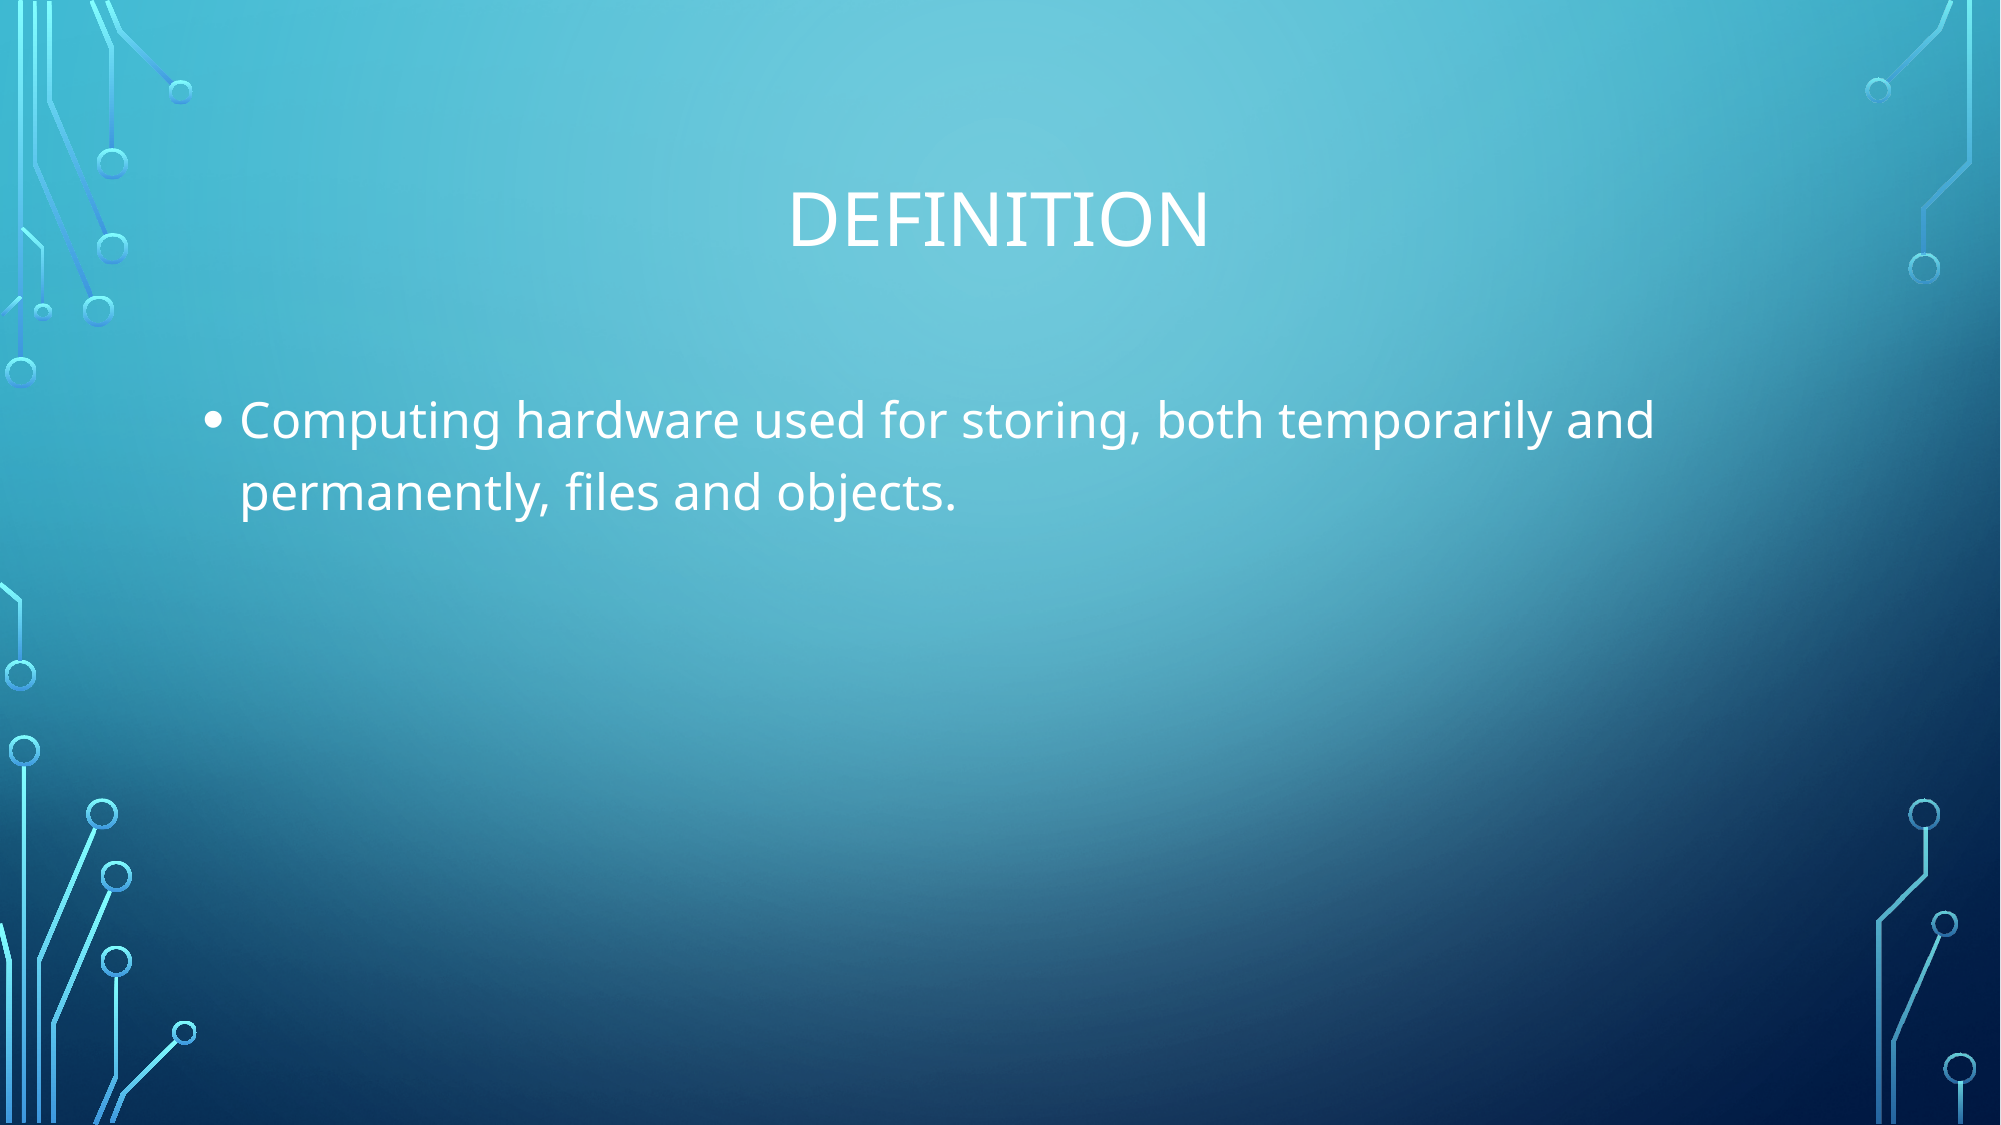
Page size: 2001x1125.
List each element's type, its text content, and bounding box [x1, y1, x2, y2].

title Definition [187, 101, 1813, 344]
list Computing hardware used for storing, both temporarily and permanently, files and objects. [187, 369, 1813, 950]
